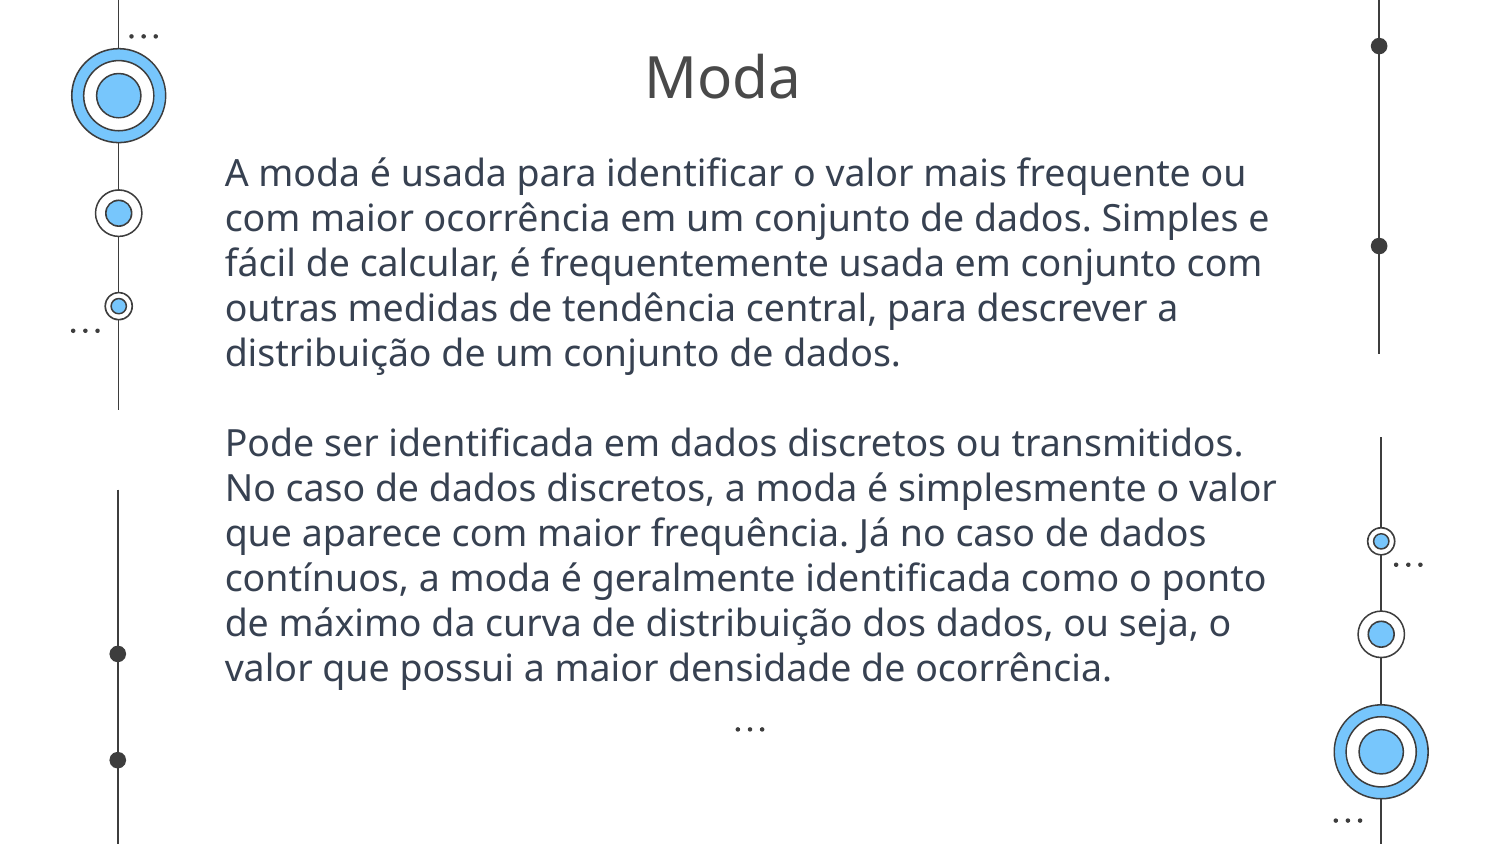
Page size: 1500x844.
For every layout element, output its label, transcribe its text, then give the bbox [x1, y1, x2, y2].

title Moda [328, 25, 1118, 120]
text_box A moda é usada para identificar o valor mais frequente ou com maior ocorrência em um conjunto de dados. Simples e fácil de calcular, é frequentemente usada em conjunto com outras medidas de tendência central, para descrever a distribuição de um conjunto de dados. Pode ser identificada em dados discretos ou transmitidos. No caso de dados discretos, a moda é simplesmente o valor que aparece com maior frequência. Já no caso de dados contínuos, a moda é geralmente identificada como o ponto de máximo da curva de distribuição dos dados, ou seja, o valor que possui a maior densidade de ocorrência. [210, 141, 1303, 697]
